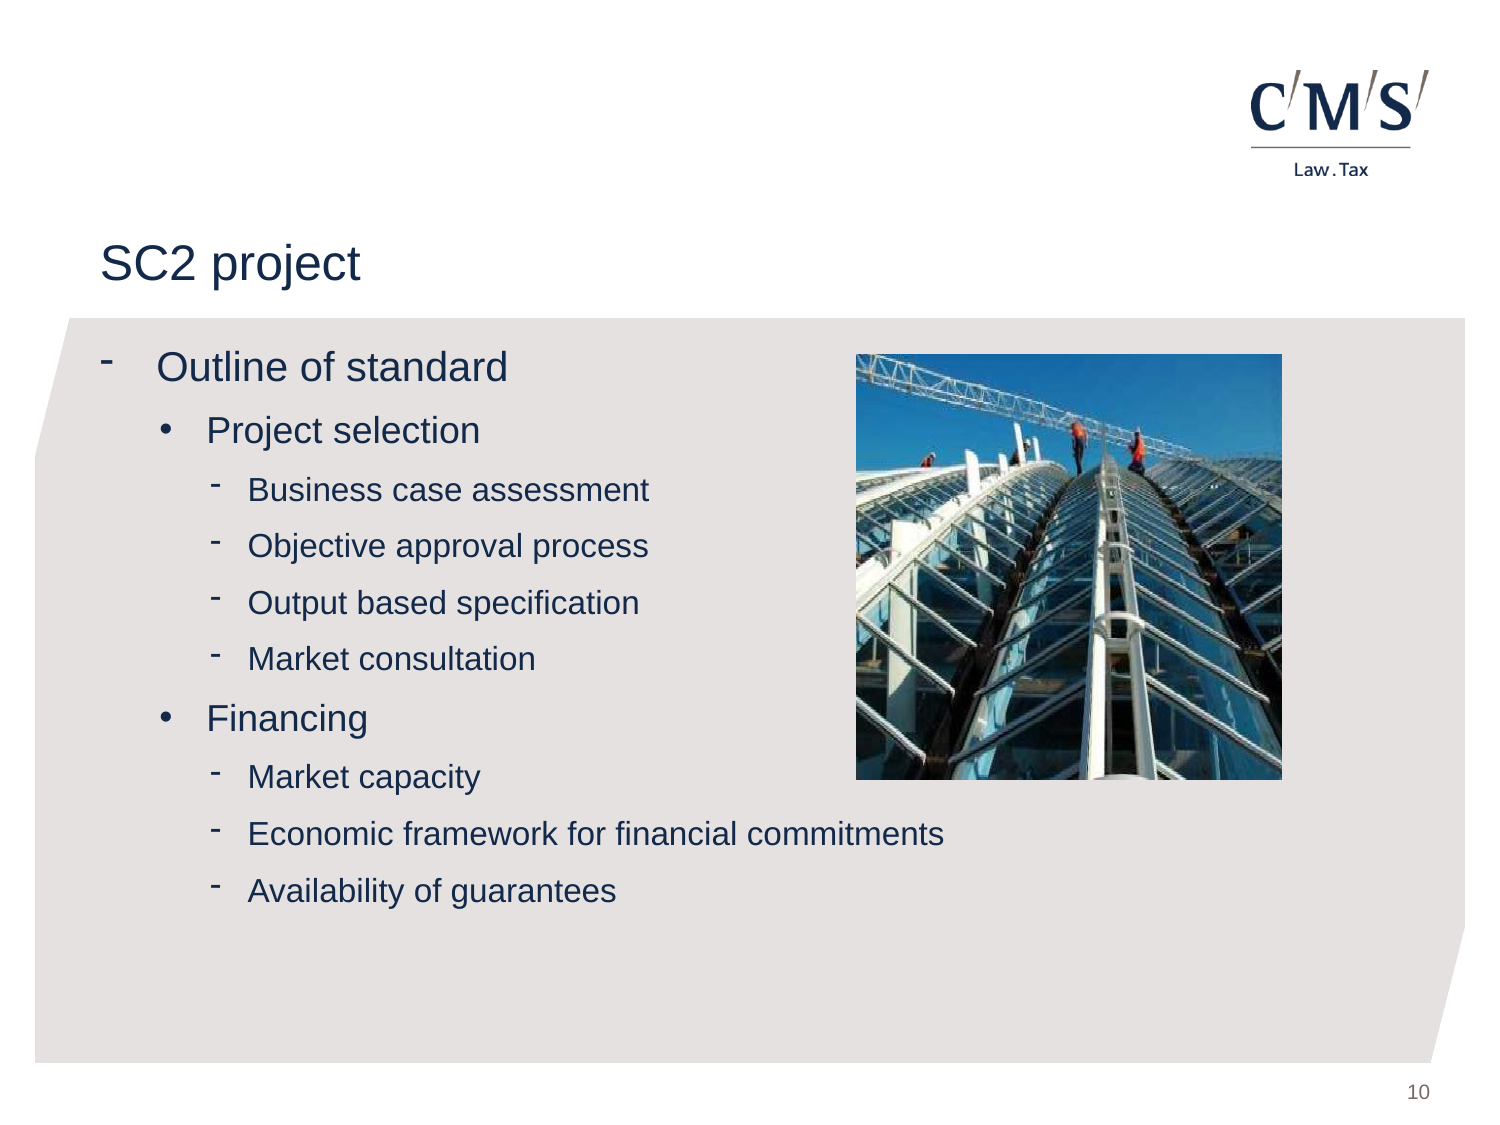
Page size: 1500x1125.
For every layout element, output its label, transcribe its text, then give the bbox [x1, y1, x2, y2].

picture [35, 318, 1465, 1063]
slide_number 10 [1350, 1070, 1446, 1111]
picture [1251, 70, 1429, 176]
list SC2 project [85, 38, 1178, 299]
list Outline of standard Project selection Business case assessment Objective approval process Output based specification Market consultation Financing Market capacity Economic framework for financial commitments Availability of guarantees [85, 331, 1430, 1006]
